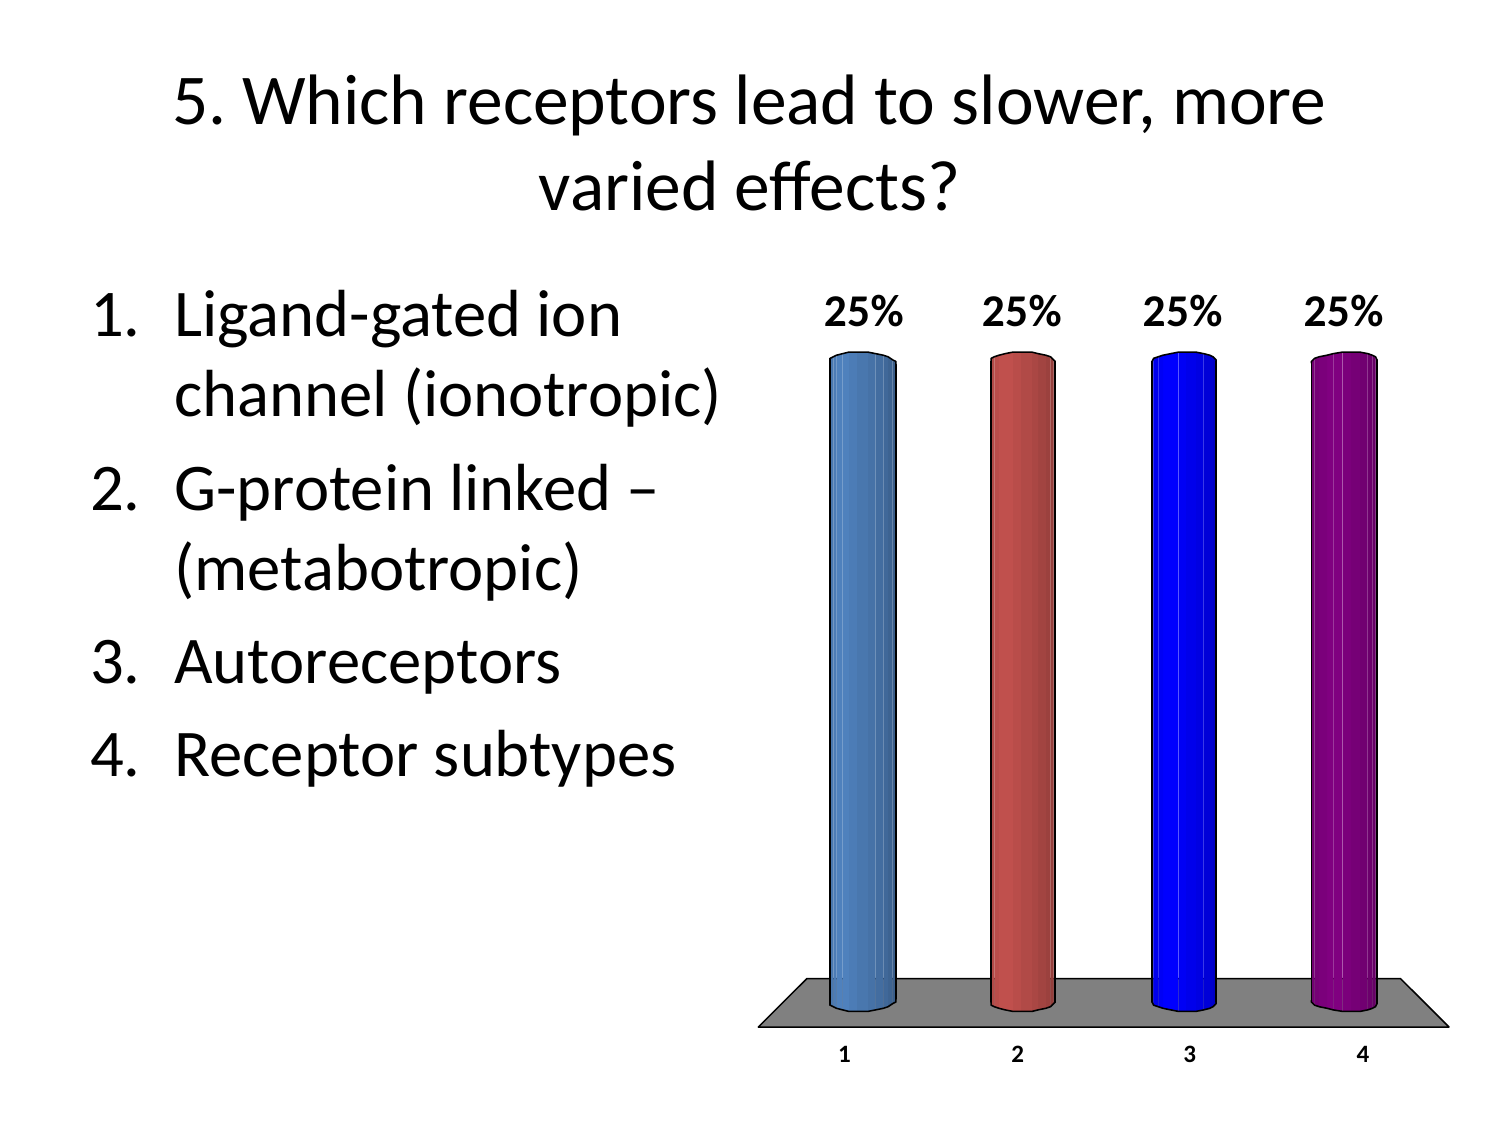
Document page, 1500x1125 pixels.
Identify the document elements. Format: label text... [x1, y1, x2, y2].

title 5. Which receptors lead to slower, more varied effects? [75, 45, 1425, 233]
list Ligand-gated ion channel (ionotropic) G-protein linked – (metabotropic) Autoreceptors Receptor subtypes [75, 262, 750, 1005]
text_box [739, 270, 1490, 1115]
